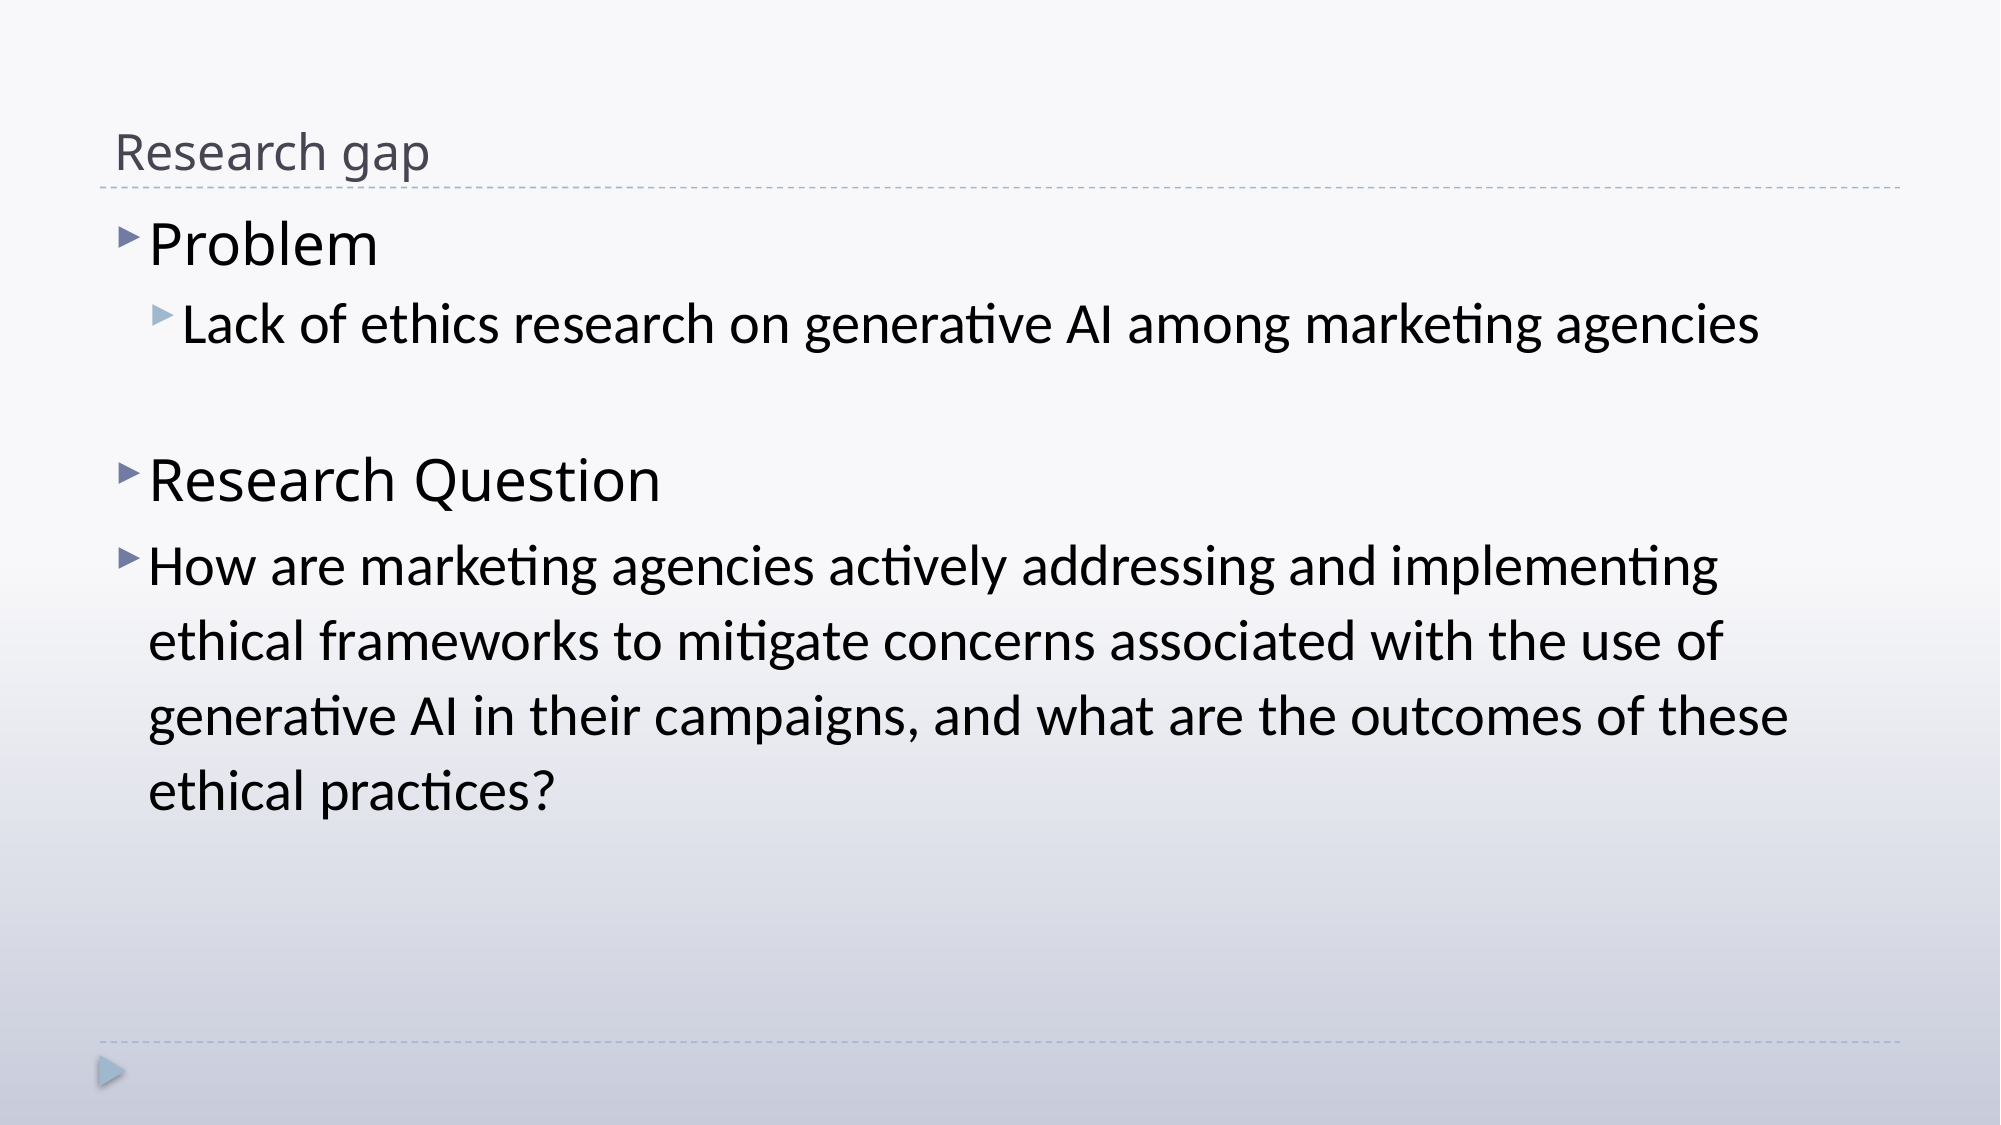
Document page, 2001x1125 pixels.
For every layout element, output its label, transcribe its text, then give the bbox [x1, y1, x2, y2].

title Research gap [99, 24, 1900, 188]
list Problem Lack of ethics research on generative AI among marketing agencies Research Question How are marketing agencies actively addressing and implementing ethical frameworks to mitigate concerns associated with the use of generative AI in their campaigns, and what are the outcomes of these ethical practices? [99, 200, 1900, 1010]
